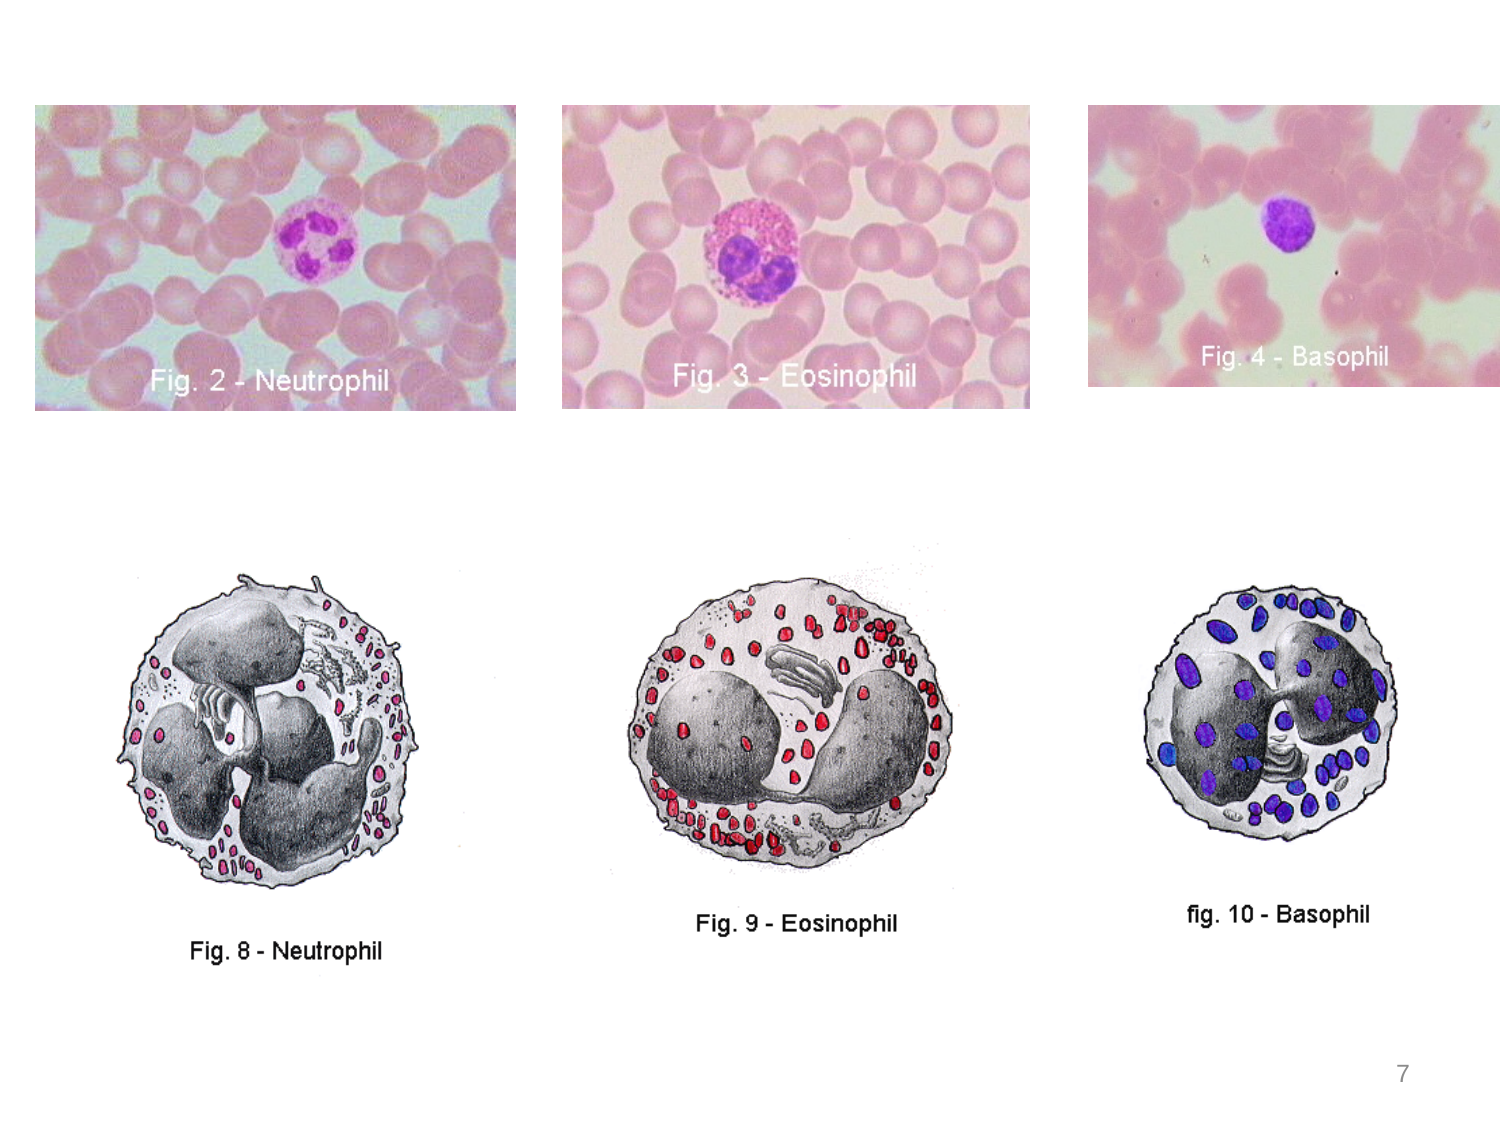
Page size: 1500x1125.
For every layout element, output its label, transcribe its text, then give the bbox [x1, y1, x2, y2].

picture [1087, 105, 1500, 387]
picture [1042, 527, 1500, 962]
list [34, 105, 516, 411]
picture [550, 538, 1020, 962]
slide_number 7 [1074, 1042, 1425, 1103]
picture [562, 105, 1030, 409]
picture [46, 538, 498, 985]
